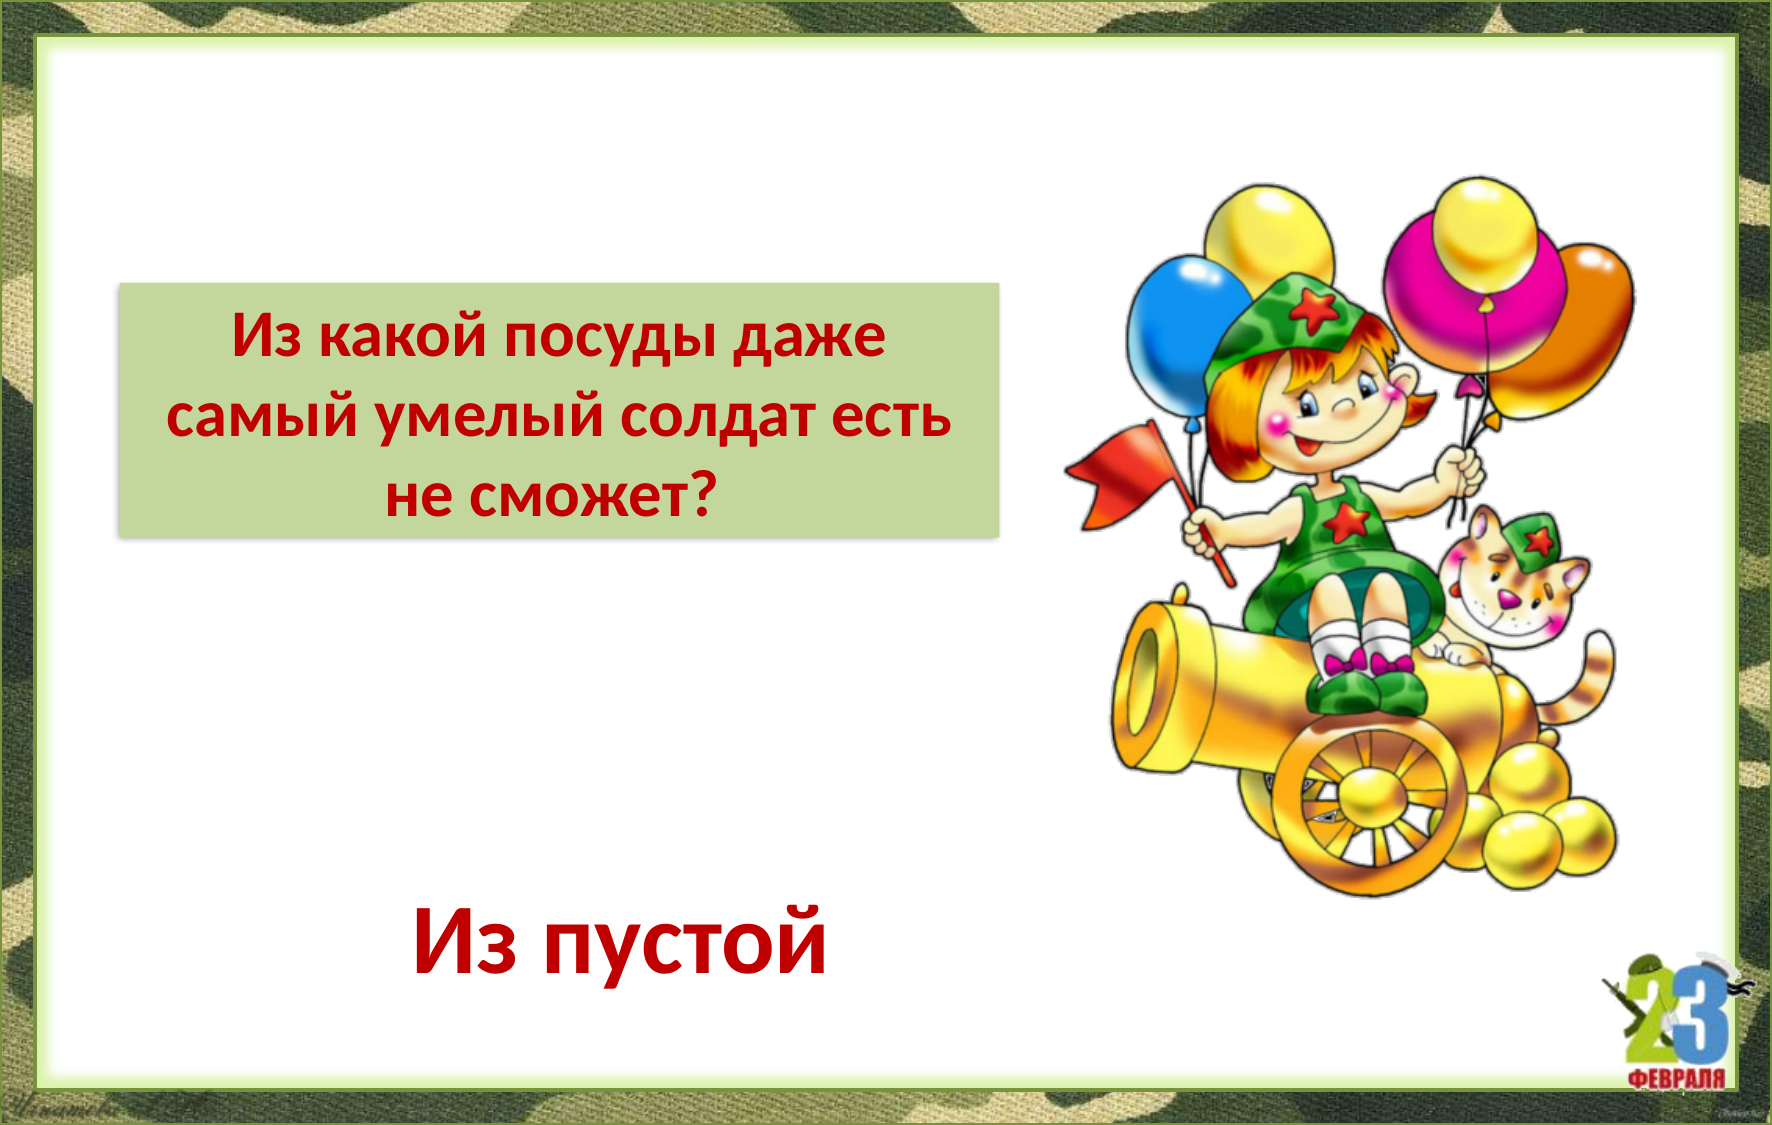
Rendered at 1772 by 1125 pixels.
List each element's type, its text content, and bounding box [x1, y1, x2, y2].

text_box Из пустой [160, 865, 1082, 1001]
picture [2, 2, 1772, 1123]
picture [1062, 169, 1647, 912]
text_box Из какой посуды даже самый умелый солдат есть не сможет? [119, 282, 1000, 538]
